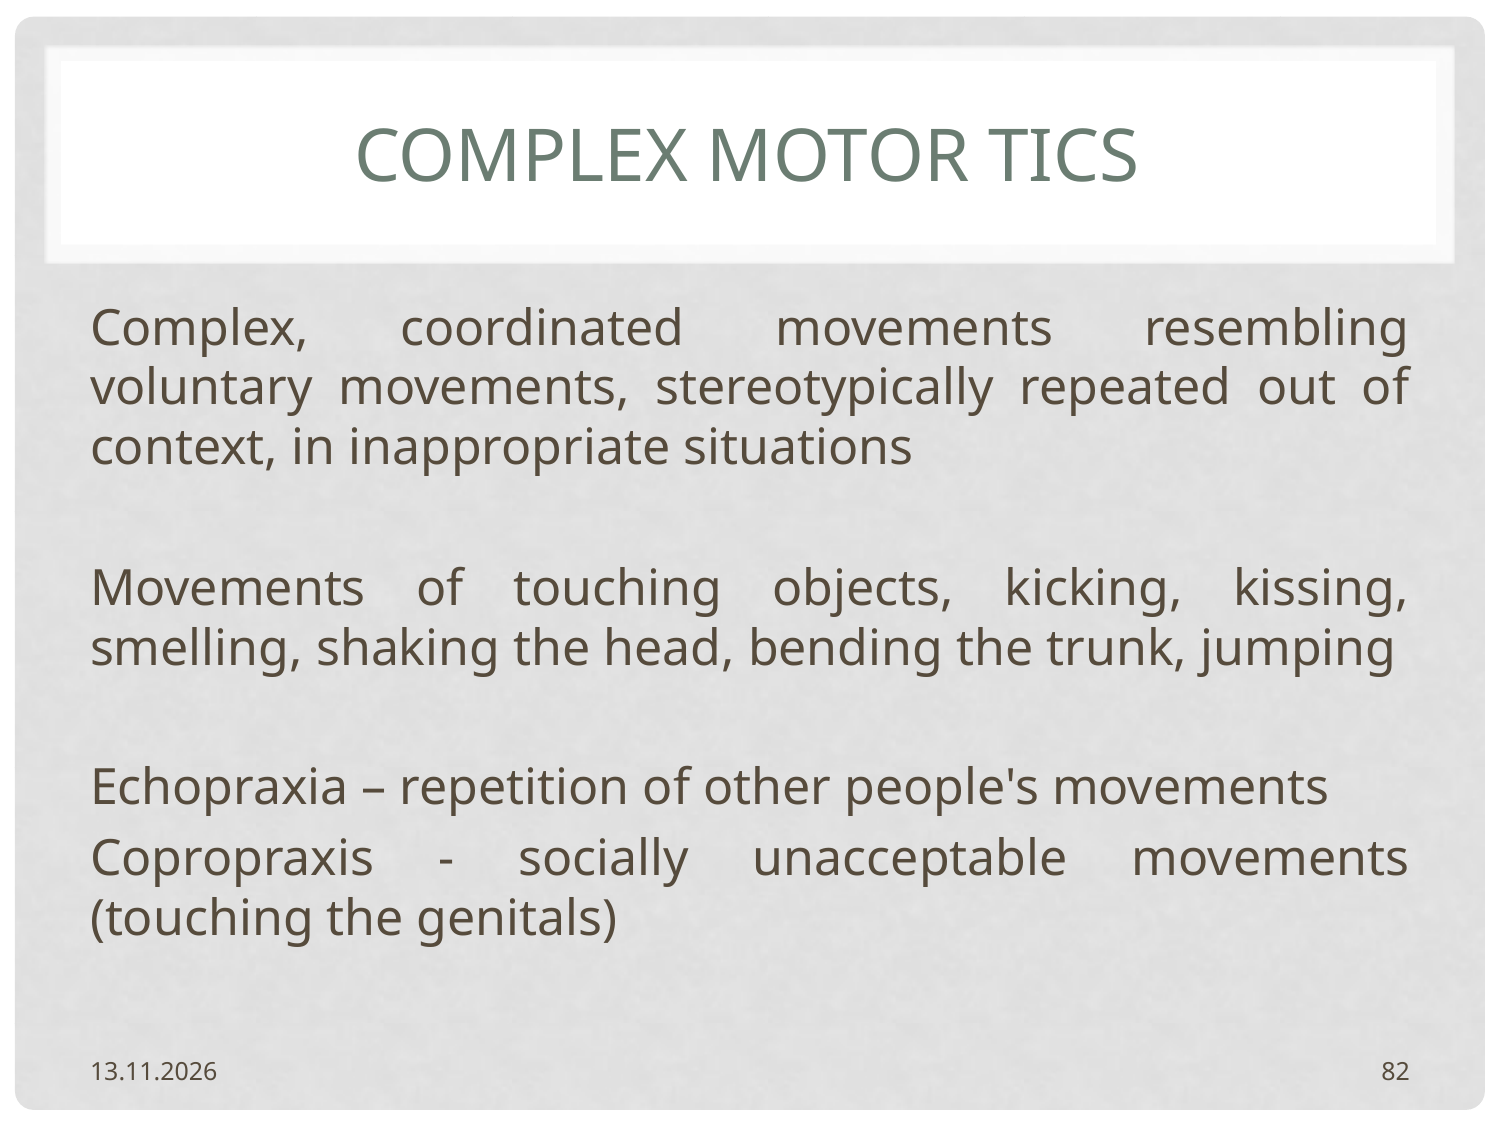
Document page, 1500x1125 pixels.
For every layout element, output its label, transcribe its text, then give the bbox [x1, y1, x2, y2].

title Complex motor tics [69, 66, 1425, 238]
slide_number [75, 1042, 425, 1103]
slide_number 82 [1074, 1042, 1425, 1103]
list Complex, coordinated movements resembling voluntary movements, stereotypically repeated out of context, in inappropriate situations Movements of touching objects, kicking, kissing, smelling, shaking the head, bending the trunk, jumping Echopraxia – repetition of other people's movements Copropraxis - socially unacceptable movements (touching the genitals) [75, 287, 1425, 1050]
